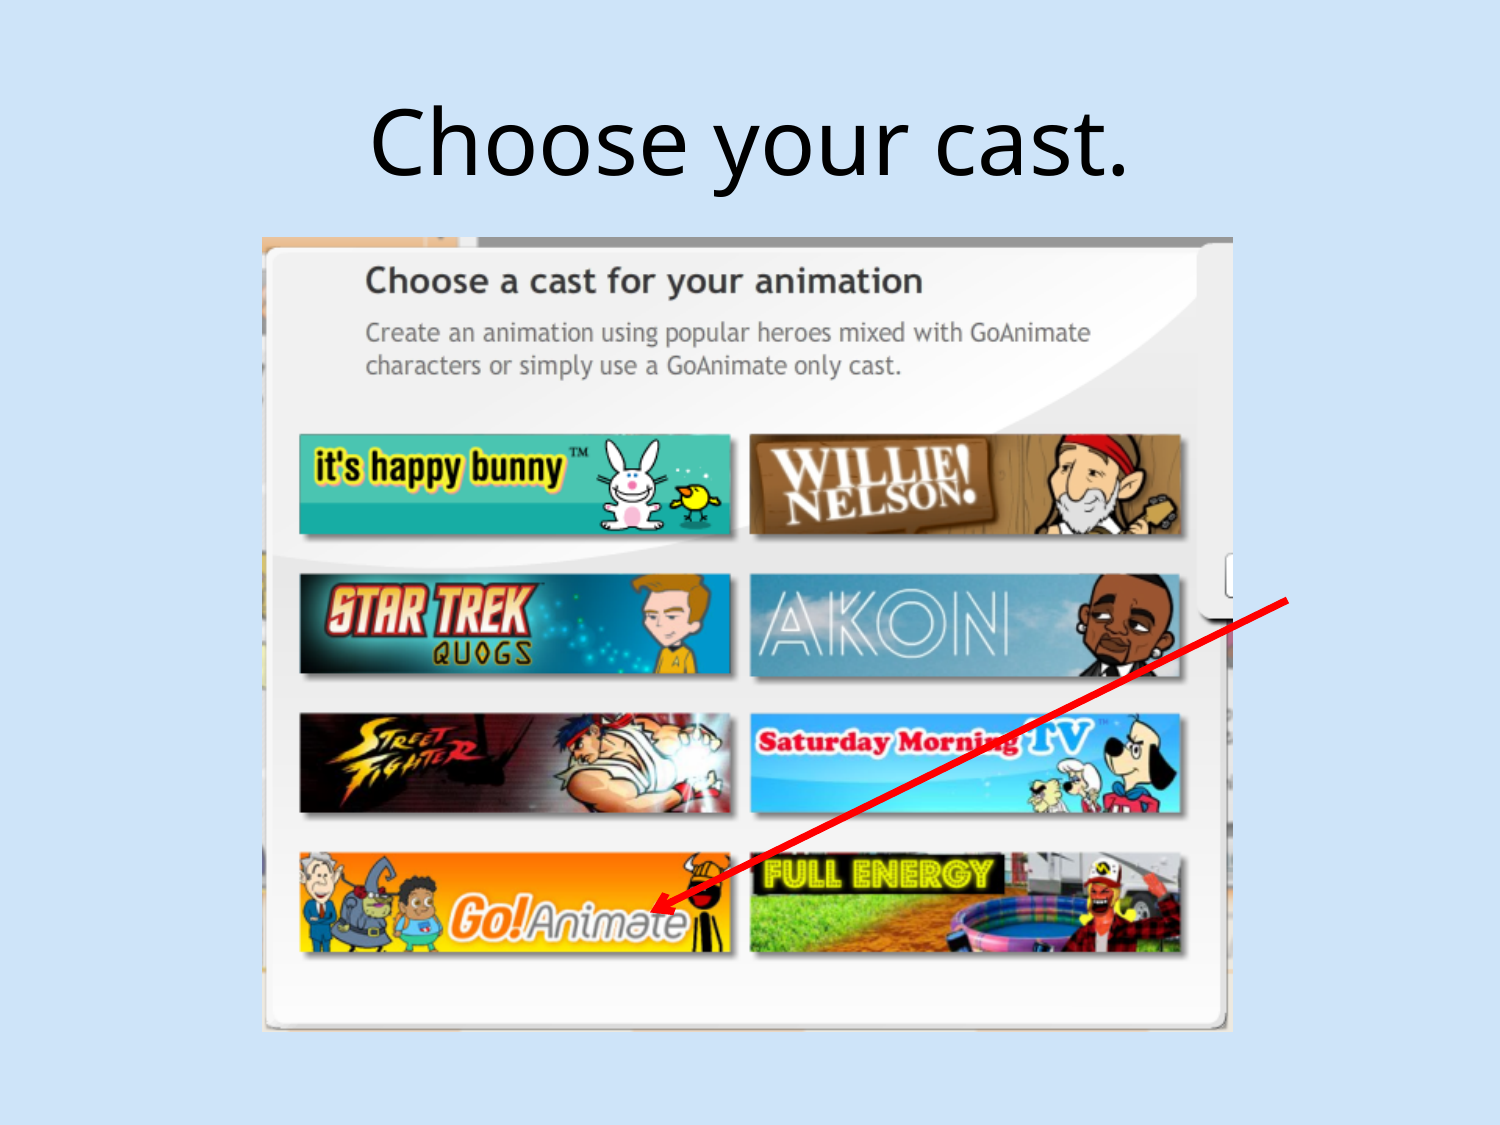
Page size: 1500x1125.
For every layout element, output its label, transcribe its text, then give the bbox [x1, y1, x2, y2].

title Choose your cast. [75, 45, 1425, 233]
picture [586, 654, 594, 663]
picture [577, 617, 583, 624]
picture [262, 237, 1234, 1032]
picture [581, 635, 587, 645]
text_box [649, 599, 1288, 913]
